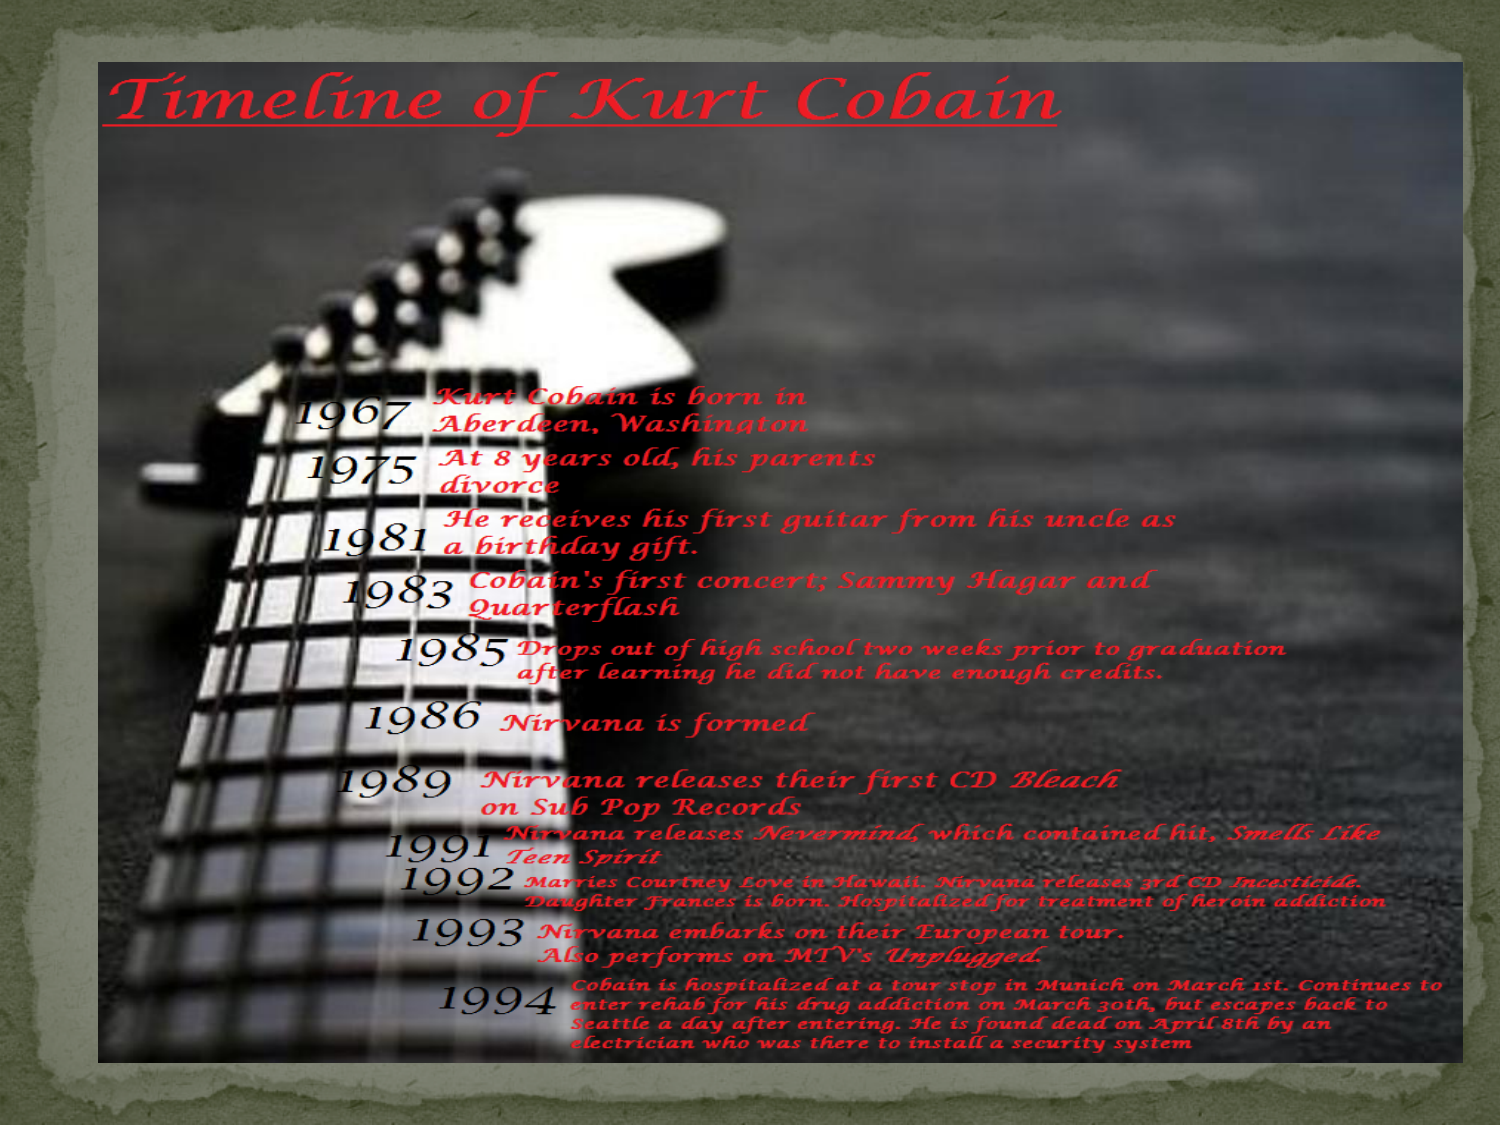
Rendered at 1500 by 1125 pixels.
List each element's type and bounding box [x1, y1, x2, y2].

list [101, 66, 1460, 1058]
